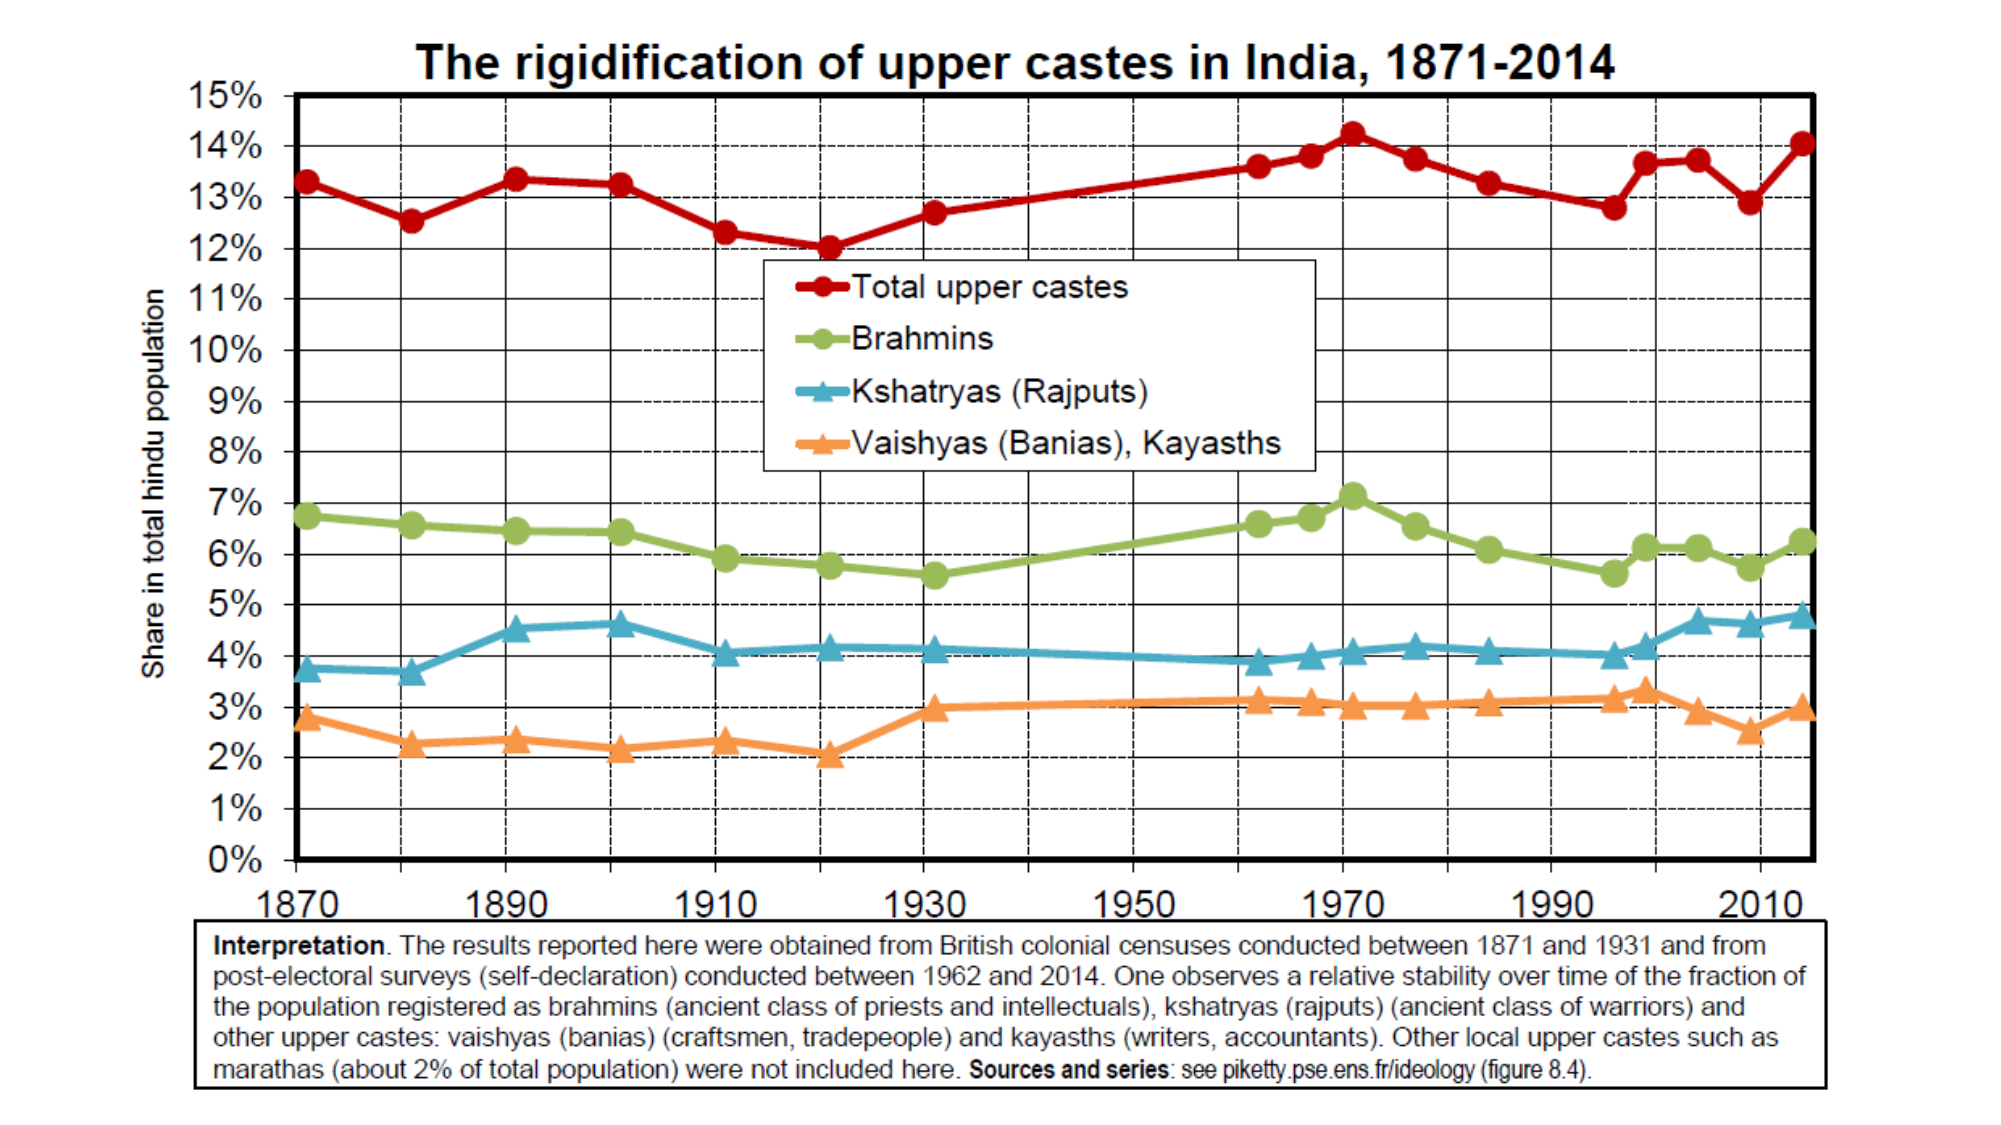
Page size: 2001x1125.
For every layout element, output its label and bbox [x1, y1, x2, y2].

picture [102, 0, 1898, 1125]
